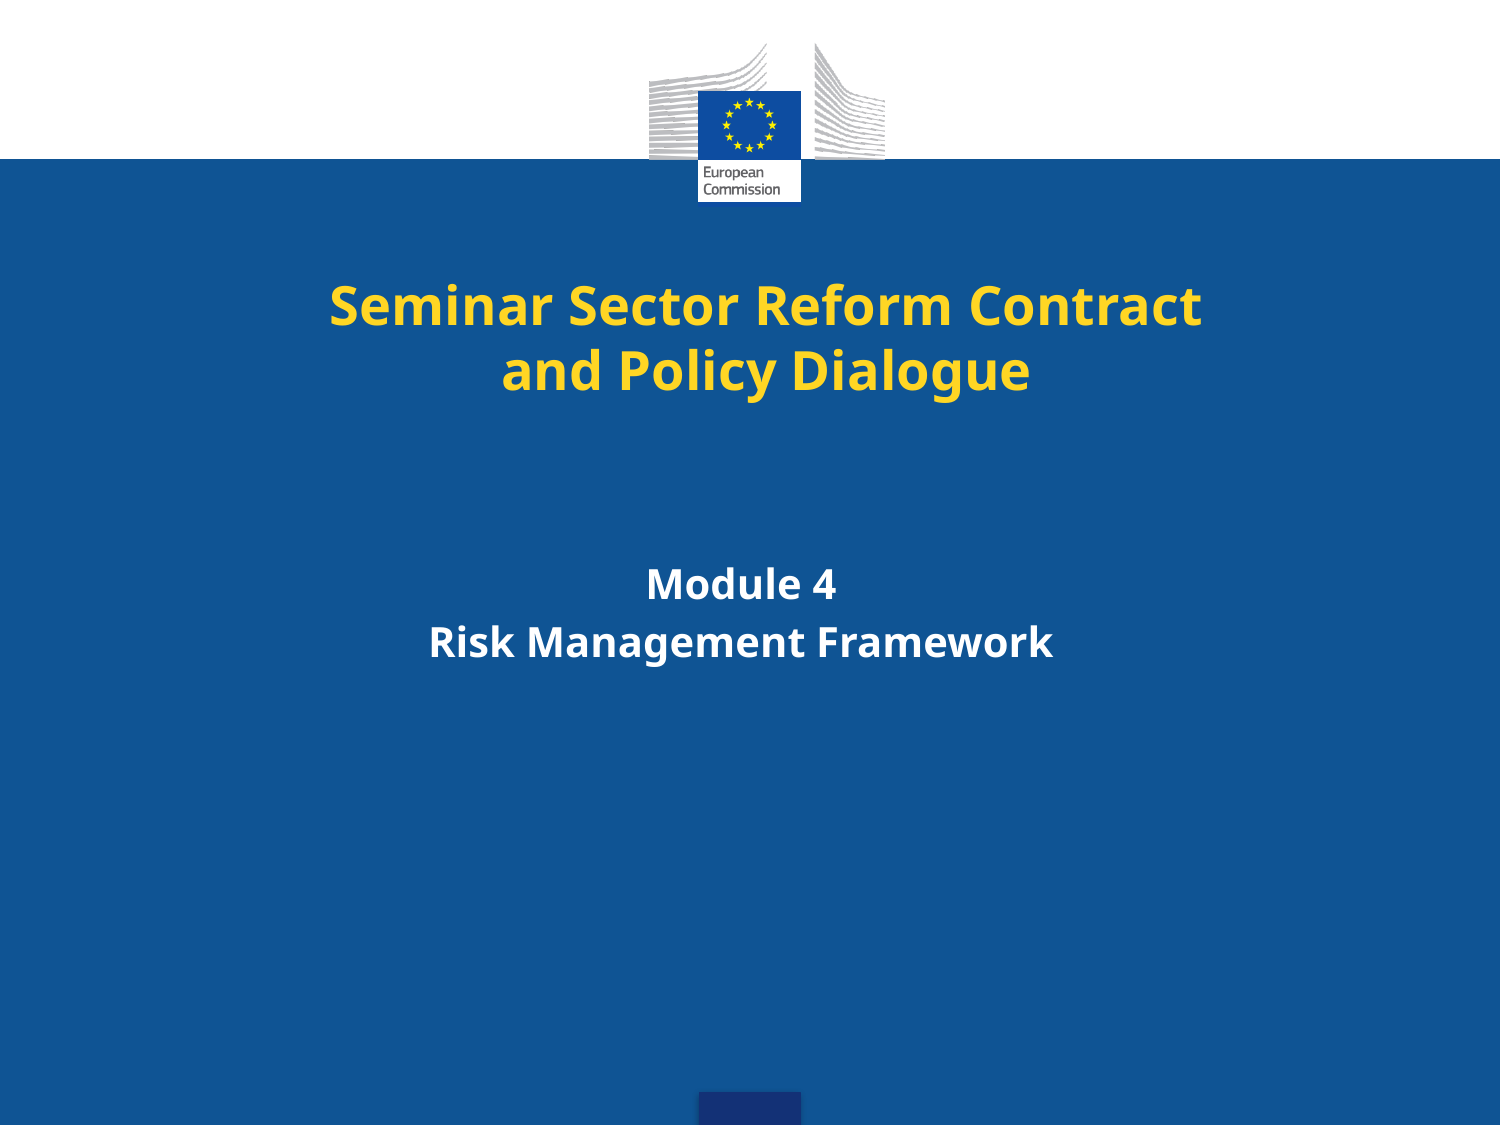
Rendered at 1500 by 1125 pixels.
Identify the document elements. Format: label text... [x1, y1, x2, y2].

subtitle Module 4 Risk Management Framework [40, 491, 1442, 776]
title Seminar Sector Reform Contract and Policy Dialogue [88, 266, 1459, 457]
